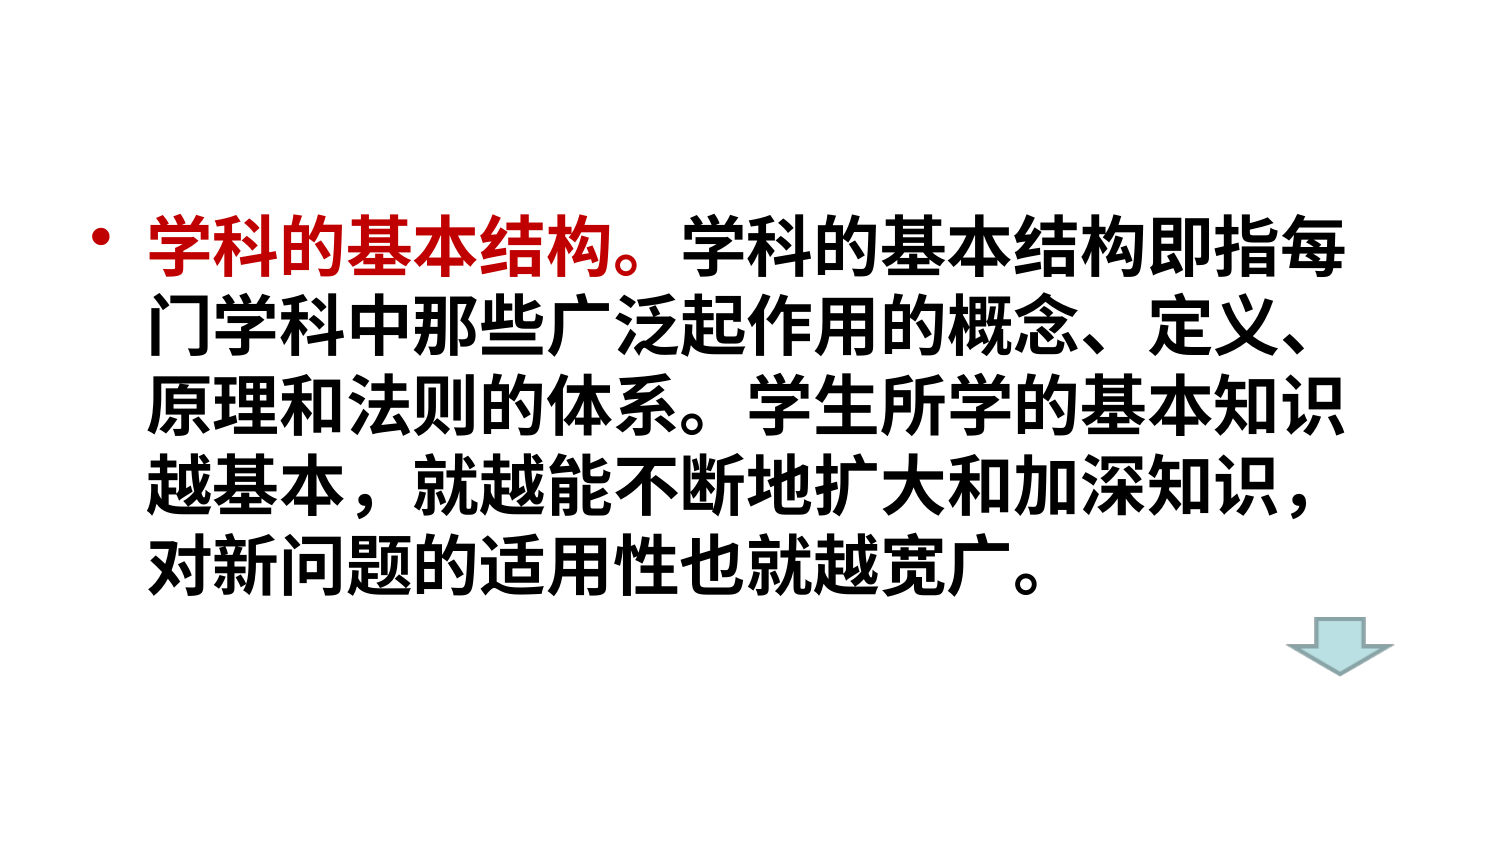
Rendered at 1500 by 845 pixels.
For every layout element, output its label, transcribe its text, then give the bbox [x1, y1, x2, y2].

picture [1284, 617, 1395, 677]
list 学科的基本结构。学科的基本结构即指每门学科中那些广泛起作用的概念、定义、原理和法则的体系。学生所学的基本知识越基本，就越能不断地扩大和加深知识，对新问题的适用性也就越宽广。 [74, 196, 1426, 755]
